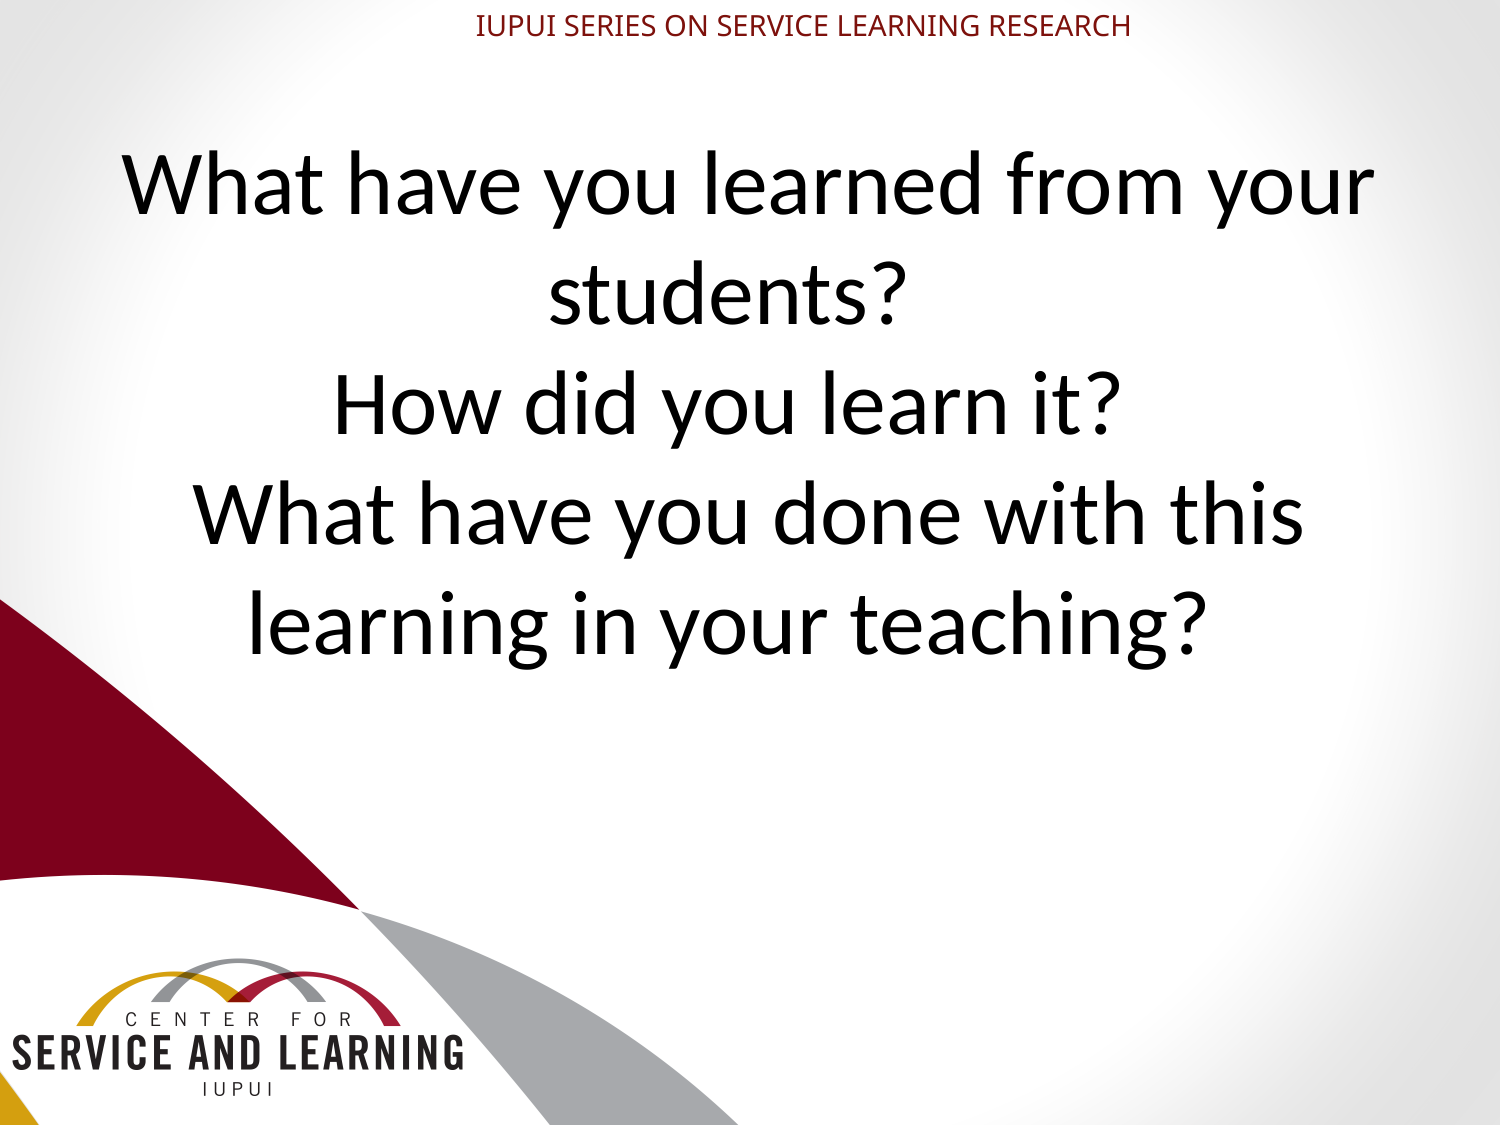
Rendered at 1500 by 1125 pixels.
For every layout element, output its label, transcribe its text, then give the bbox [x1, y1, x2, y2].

text_box IUPUI SERIES ON SERVICE LEARNING RESEARCH [381, 0, 1228, 50]
title What have you learned from your students? How did you learn it? What have you done with this learning in your teaching? [75, 45, 1425, 750]
picture [0, 0, 1500, 1125]
